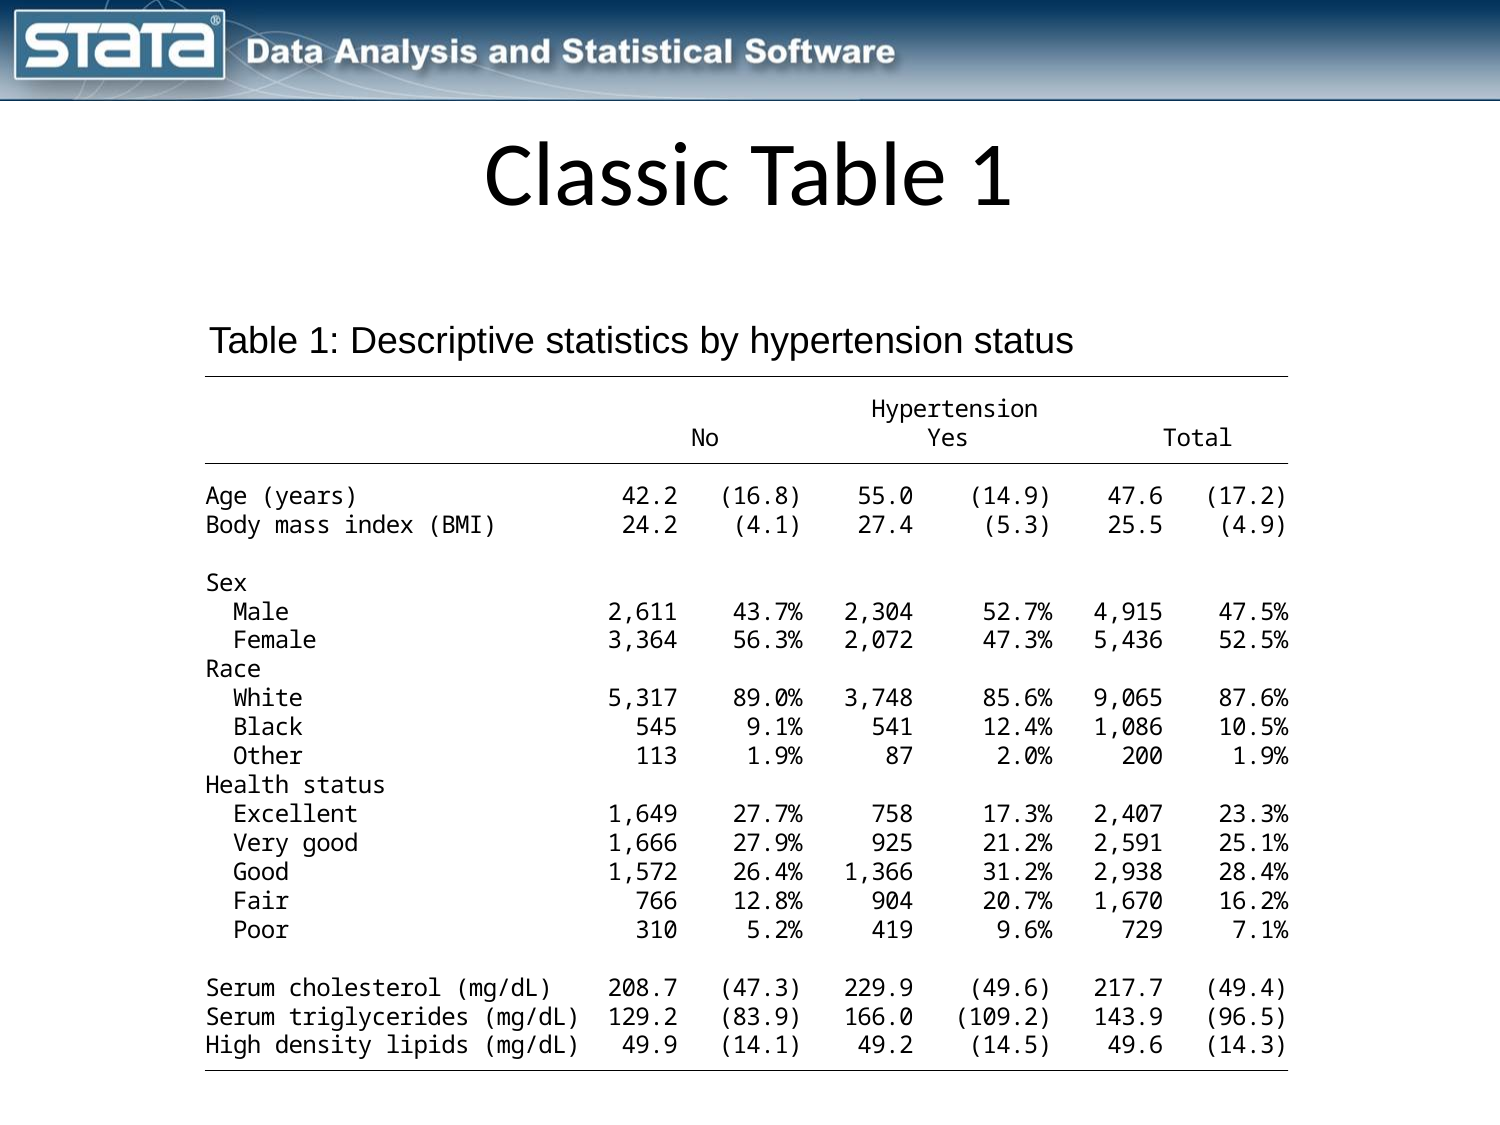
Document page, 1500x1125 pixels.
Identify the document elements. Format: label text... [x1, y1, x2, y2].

picture [0, 0, 1500, 102]
text_box Table 1: Descriptive statistics by hypertension status [193, 308, 1090, 361]
picture [193, 362, 1307, 1087]
title Classic Table 1 [0, 108, 1500, 238]
